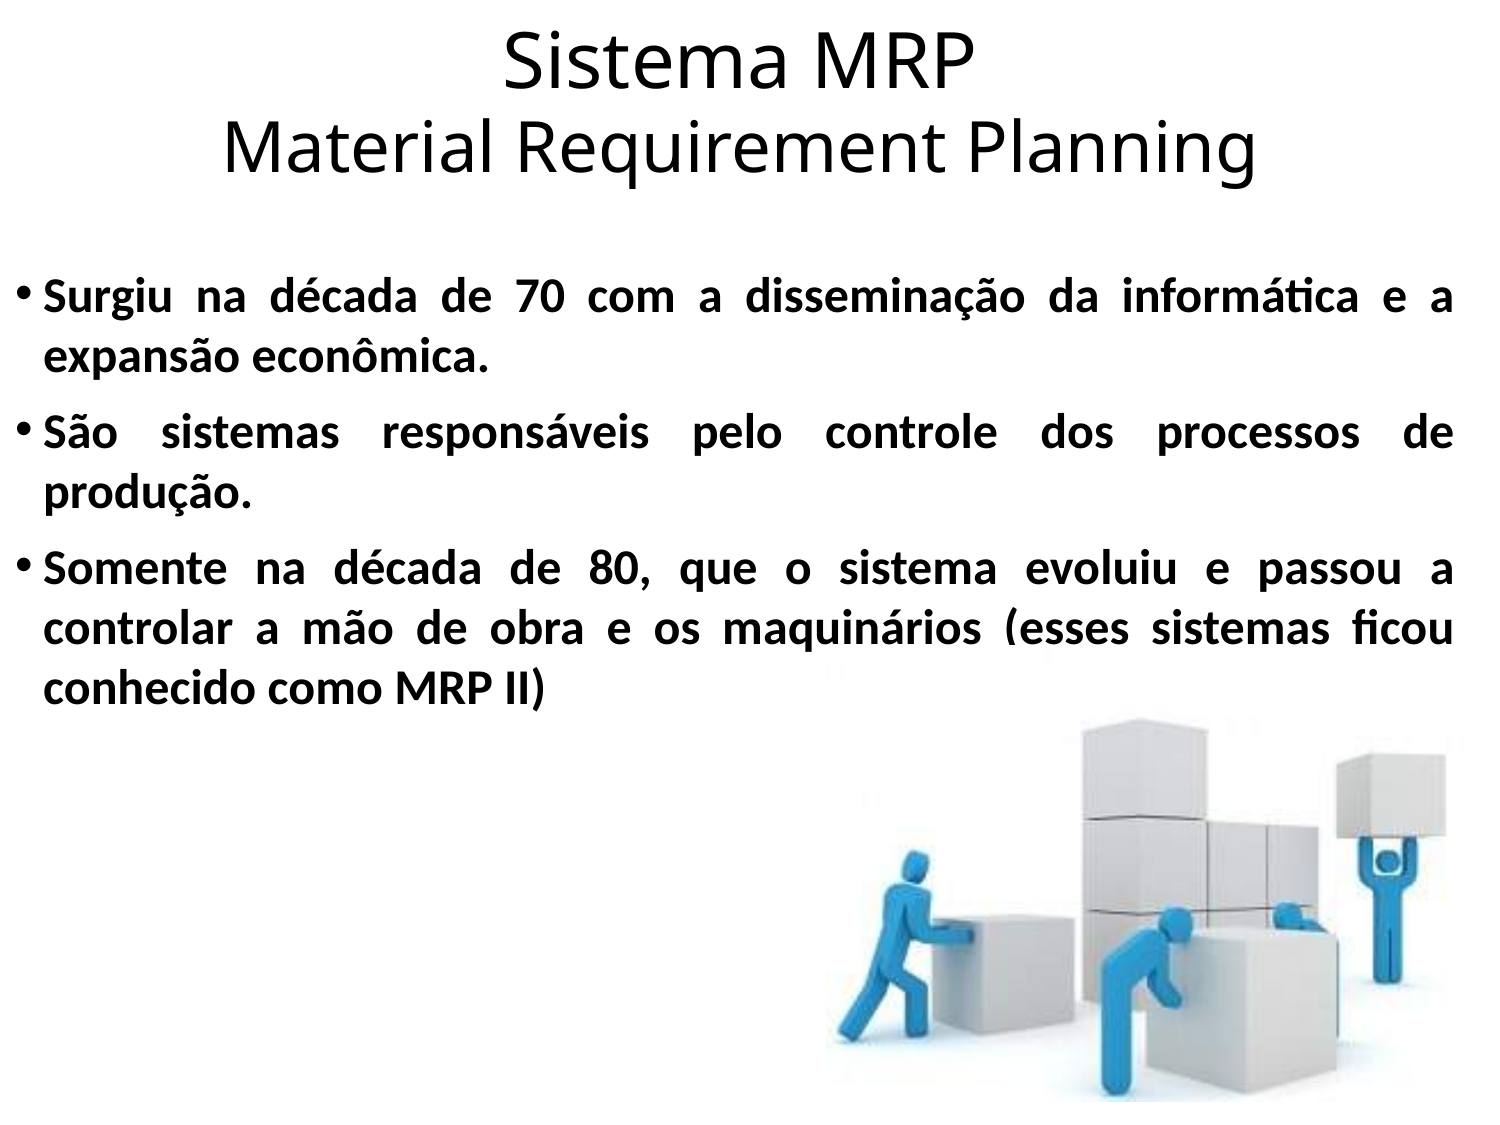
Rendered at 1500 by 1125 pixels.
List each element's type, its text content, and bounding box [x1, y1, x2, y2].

picture [826, 645, 1465, 1102]
list Surgiu na década de 70 com a disseminação da informática e a expansão econômica. São sistemas responsáveis pelo controle dos processos de produção. Somente na década de 80, que o sistema evoluiu e passou a controlar a mão de obra e os maquinários (esses sistemas ficou conhecido como MRP II) [0, 255, 1471, 1083]
title Sistema MRP Material Requirement Planning [30, 12, 1471, 198]
